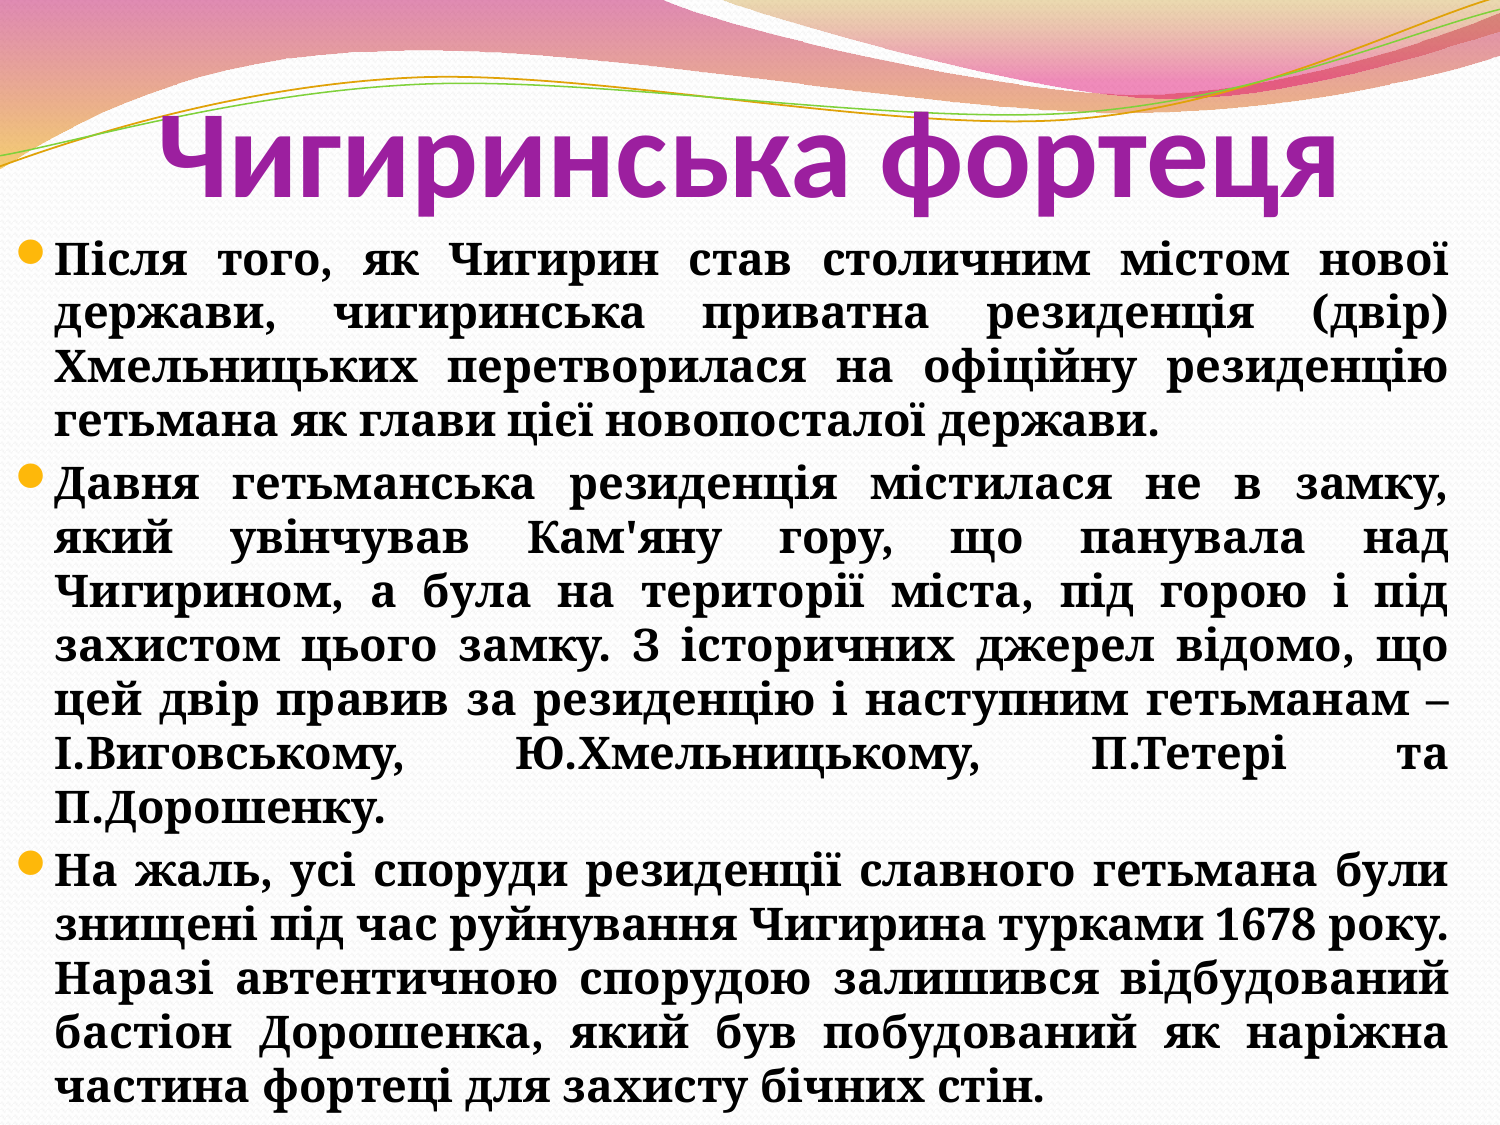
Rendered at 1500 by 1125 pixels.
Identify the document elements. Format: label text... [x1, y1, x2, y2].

title Чигиринська фортеця [75, 70, 1425, 222]
list Після того, як Чигирин став столичним містом нової держави, чигиринська приватна резиденція (двір) Хмельницьких перетворилася на офіційну резиденцію гетьмана як глави цієї новопосталої держави. Давня гетьманська резиденція містилася не в замку, який увінчував Кам'яну гору, що панувала над Чигирином, а була на території міста, під горою і під захистом цього замку. З історичних джерел відомо, що цей двір правив за резиденцію і наступним гетьманам – І.Виговському, Ю.Хмельницькому, П.Тетері та П.Дорошенку. На жаль, усі споруди резиденції славного гетьмана були знищені під час руйнування Чигирина турками 1678 року. Наразі автентичною спорудою залишився відбудований бастіон Дорошенка, який був побудований як наріжна частина фортеці для захисту бічних стін. [0, 222, 1465, 1125]
